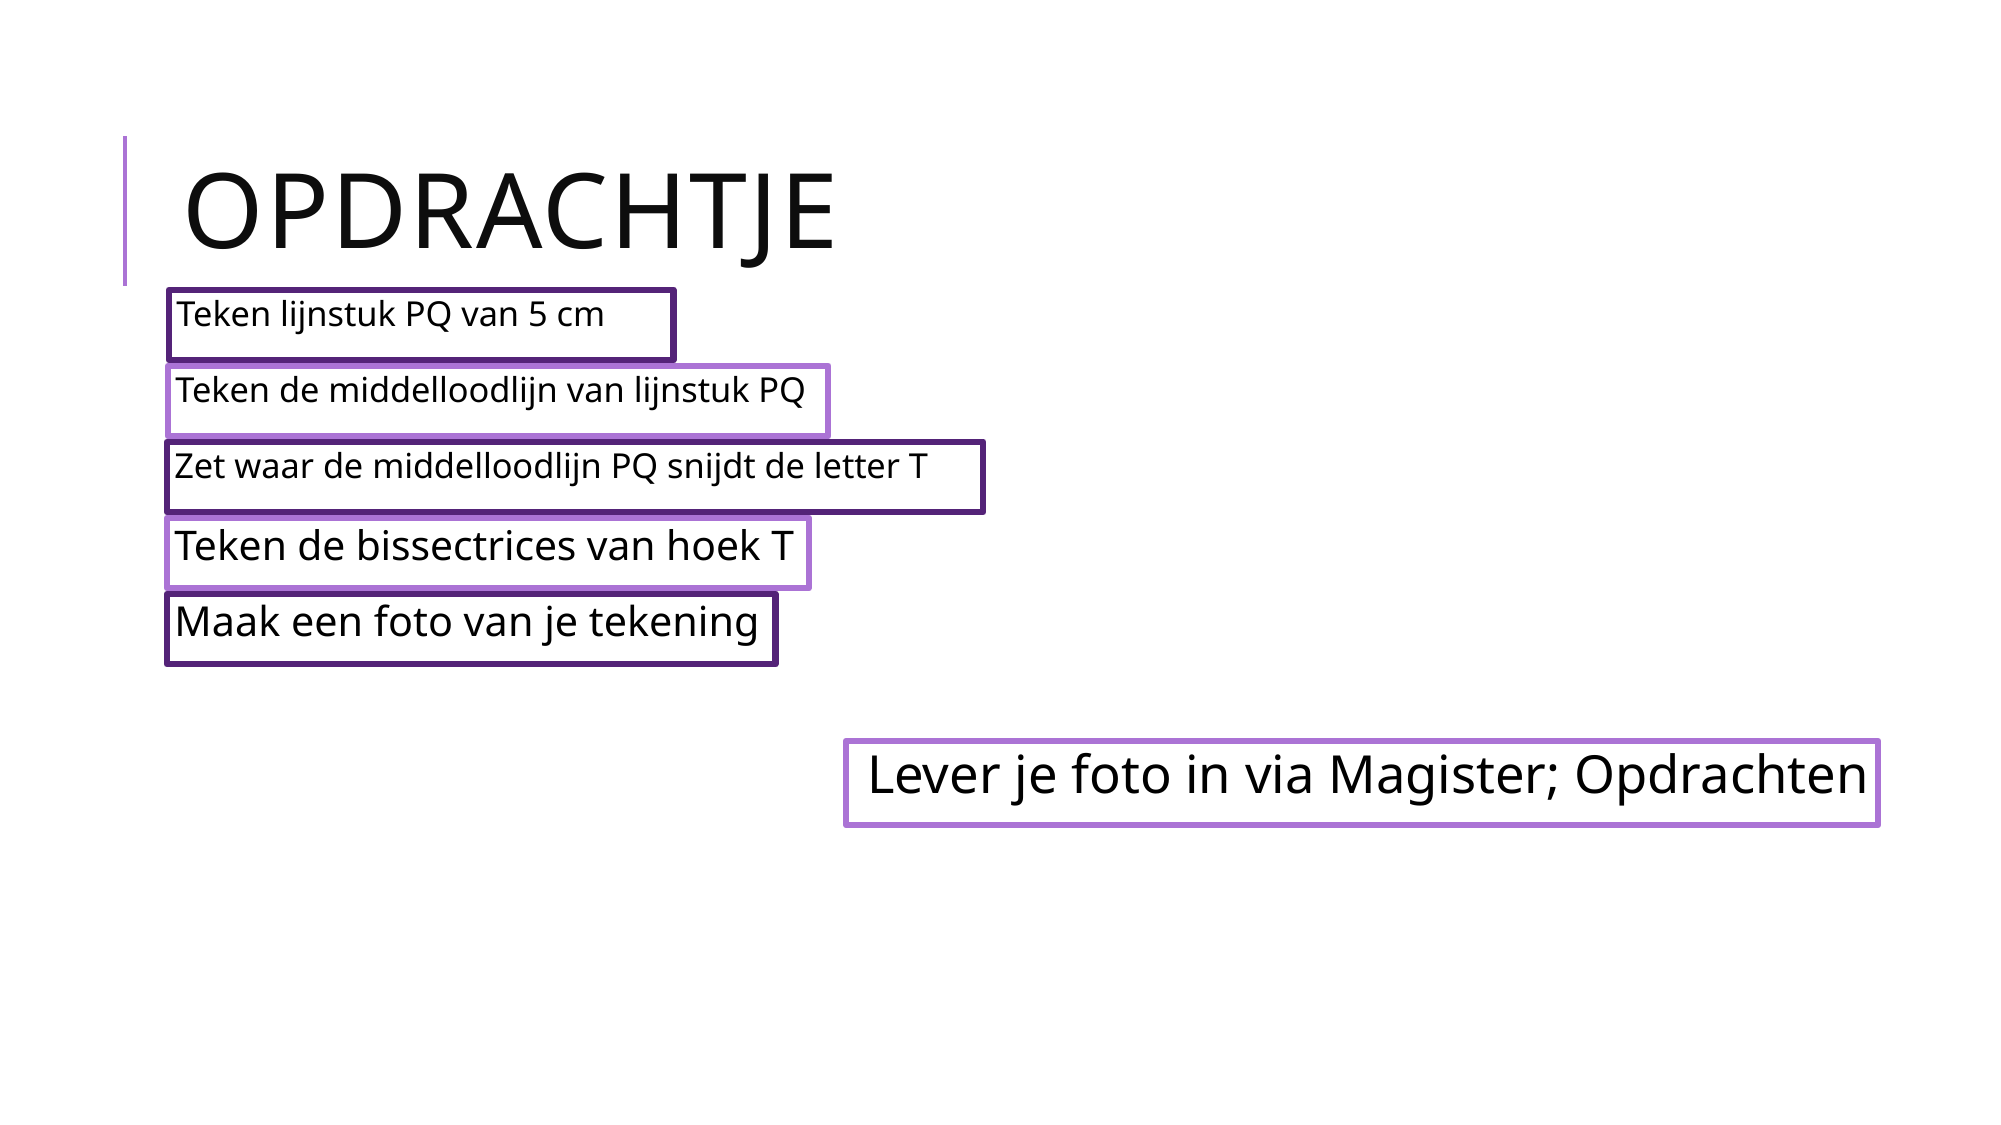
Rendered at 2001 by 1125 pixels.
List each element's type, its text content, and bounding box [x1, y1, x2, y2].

title Opdrachtje [168, 96, 1484, 342]
text_box Maak een foto van je tekening [166, 592, 777, 666]
list Teken de middelloodlijn van lijnstuk PQ [167, 364, 830, 438]
text_box Teken de bissectrices van hoek T [166, 516, 810, 590]
text_box Zet waar de middelloodlijn PQ snijdt de letter T [166, 440, 985, 514]
text_box Lever je foto in via Magister; Opdrachten [846, 740, 1879, 826]
text_box Teken lijnstuk PQ van 5 cm [168, 288, 675, 362]
